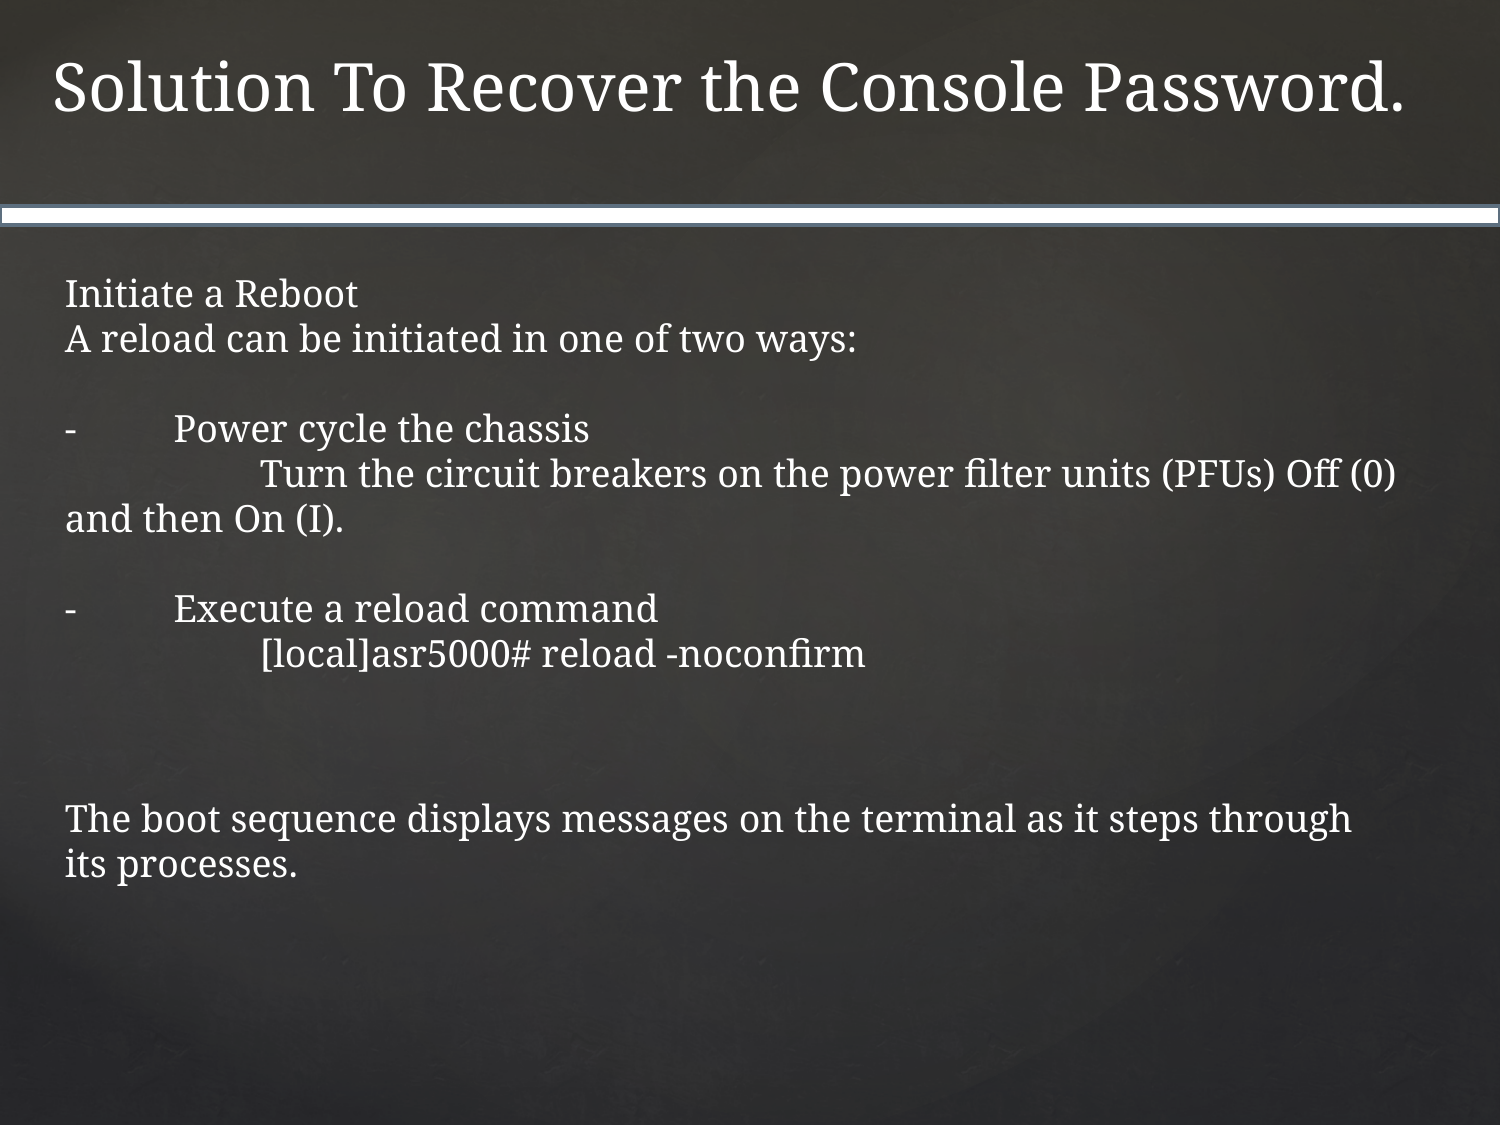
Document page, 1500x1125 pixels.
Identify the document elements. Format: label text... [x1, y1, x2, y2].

text_box [0, 204, 1500, 227]
text_box The boot sequence displays messages on the terminal as it steps through its processes. [49, 787, 1400, 938]
text_box Initiate a Reboot A reload can be initiated in one of two ways: - Power cycle the chassis Turn the circuit breakers on the power filter units (PFUs) Off (0) and then On (I). - Execute a reload command [local]asr5000# reload -noconfirm [50, 262, 1450, 728]
text_box Solution To Recover the Console Password. [37, 37, 1475, 133]
